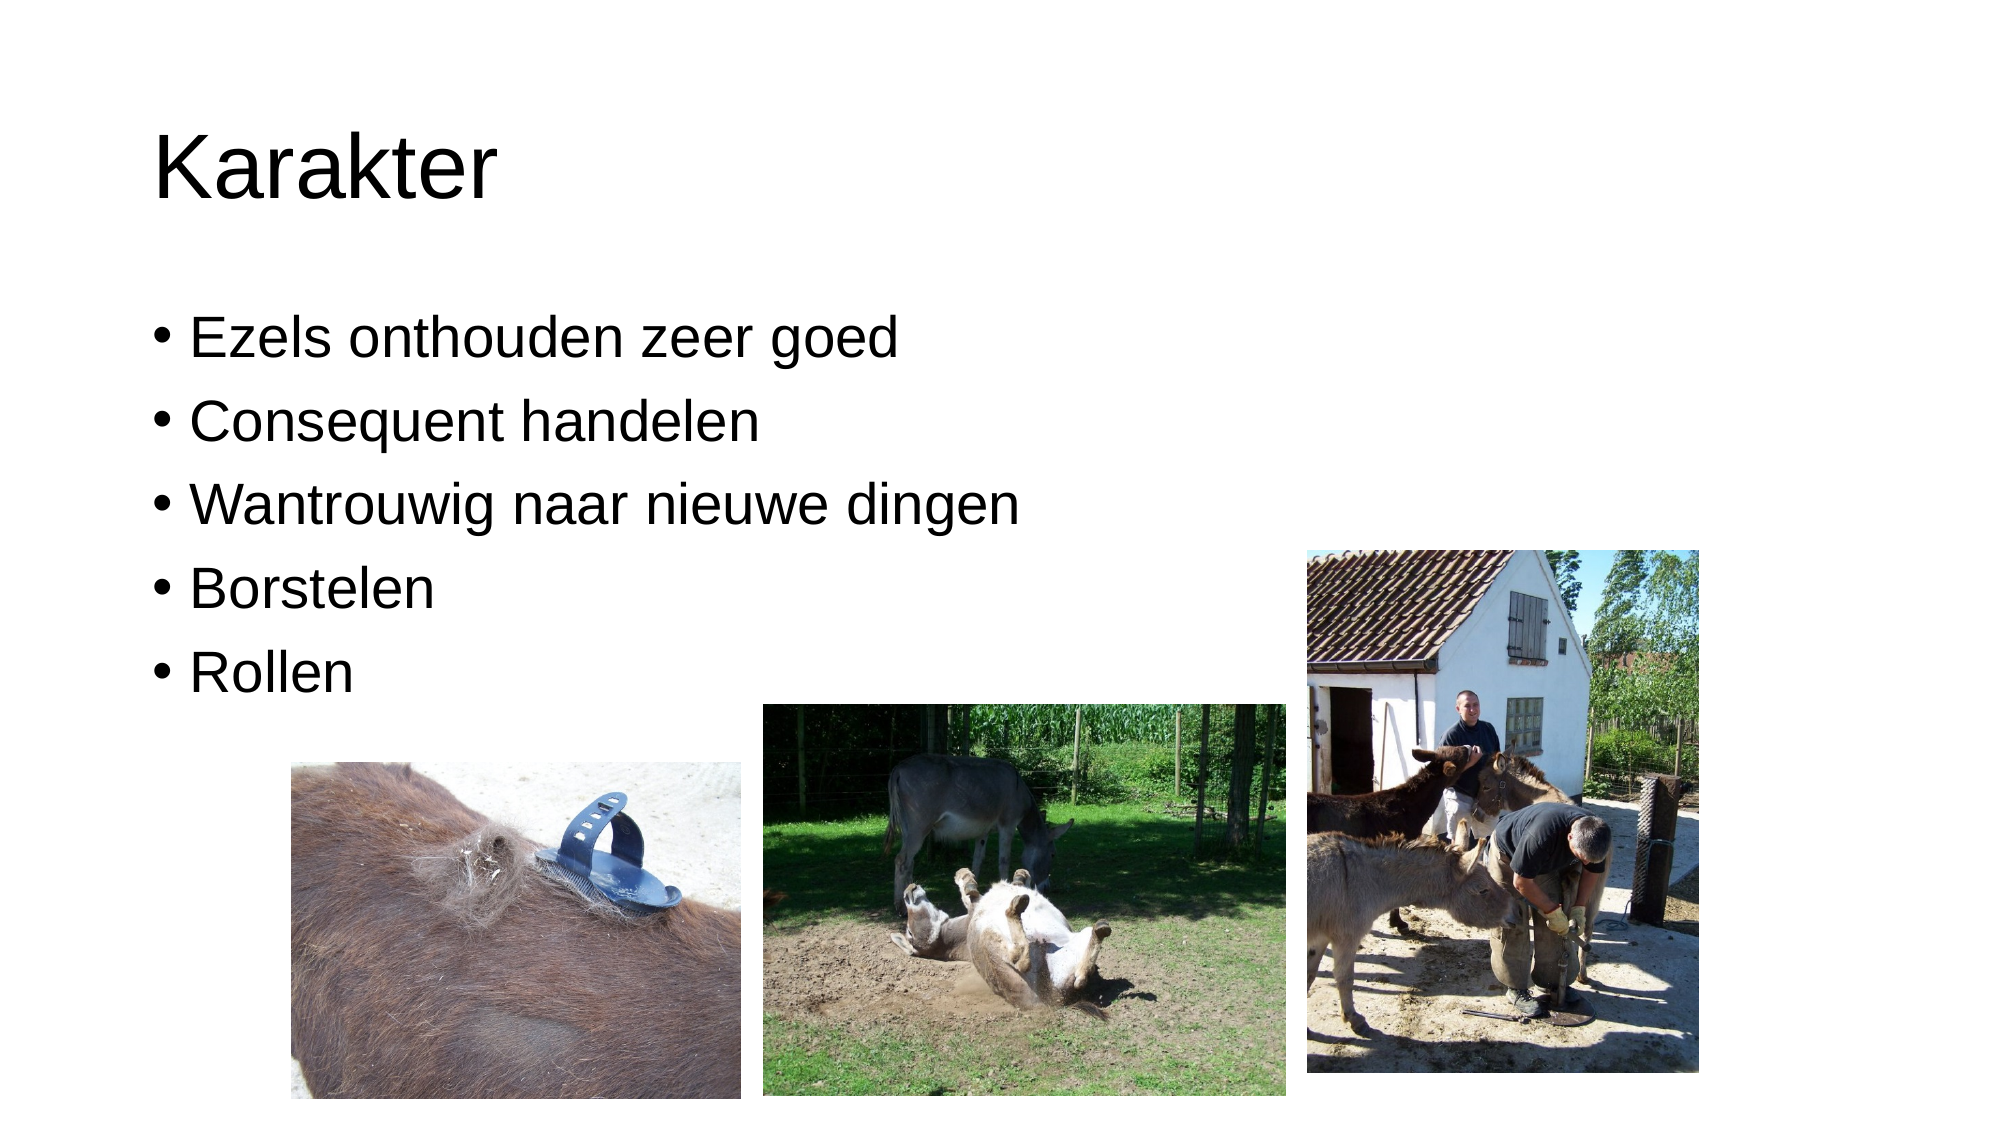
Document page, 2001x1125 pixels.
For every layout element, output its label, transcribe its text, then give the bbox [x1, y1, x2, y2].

title Karakter [137, 59, 1863, 278]
picture [1307, 550, 1699, 1073]
list Ezels onthouden zeer goed Consequent handelen Wantrouwig naar nieuwe dingen Borstelen Rollen [137, 299, 1863, 1014]
picture [291, 762, 741, 1099]
picture [763, 704, 1286, 1096]
